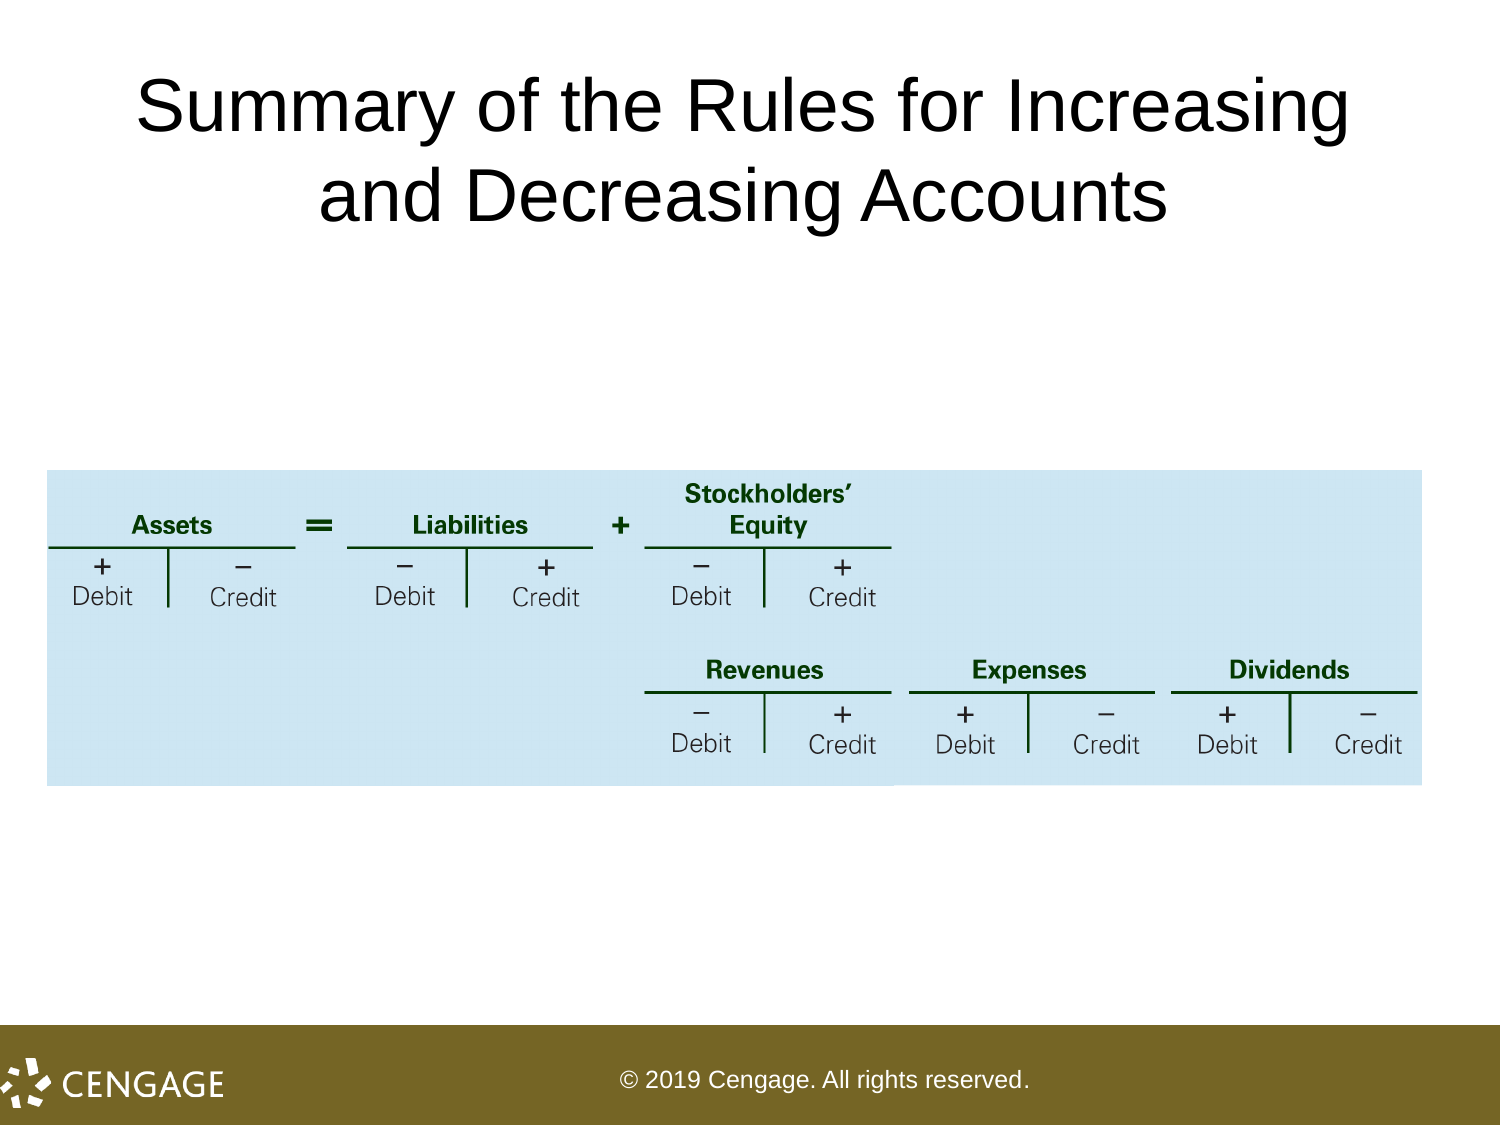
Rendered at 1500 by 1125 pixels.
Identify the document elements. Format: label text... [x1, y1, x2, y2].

picture [47, 470, 1422, 787]
picture [0, 1058, 223, 1108]
title Summary of the Rules for Increasing and Decreasing Accounts [85, 58, 1403, 235]
